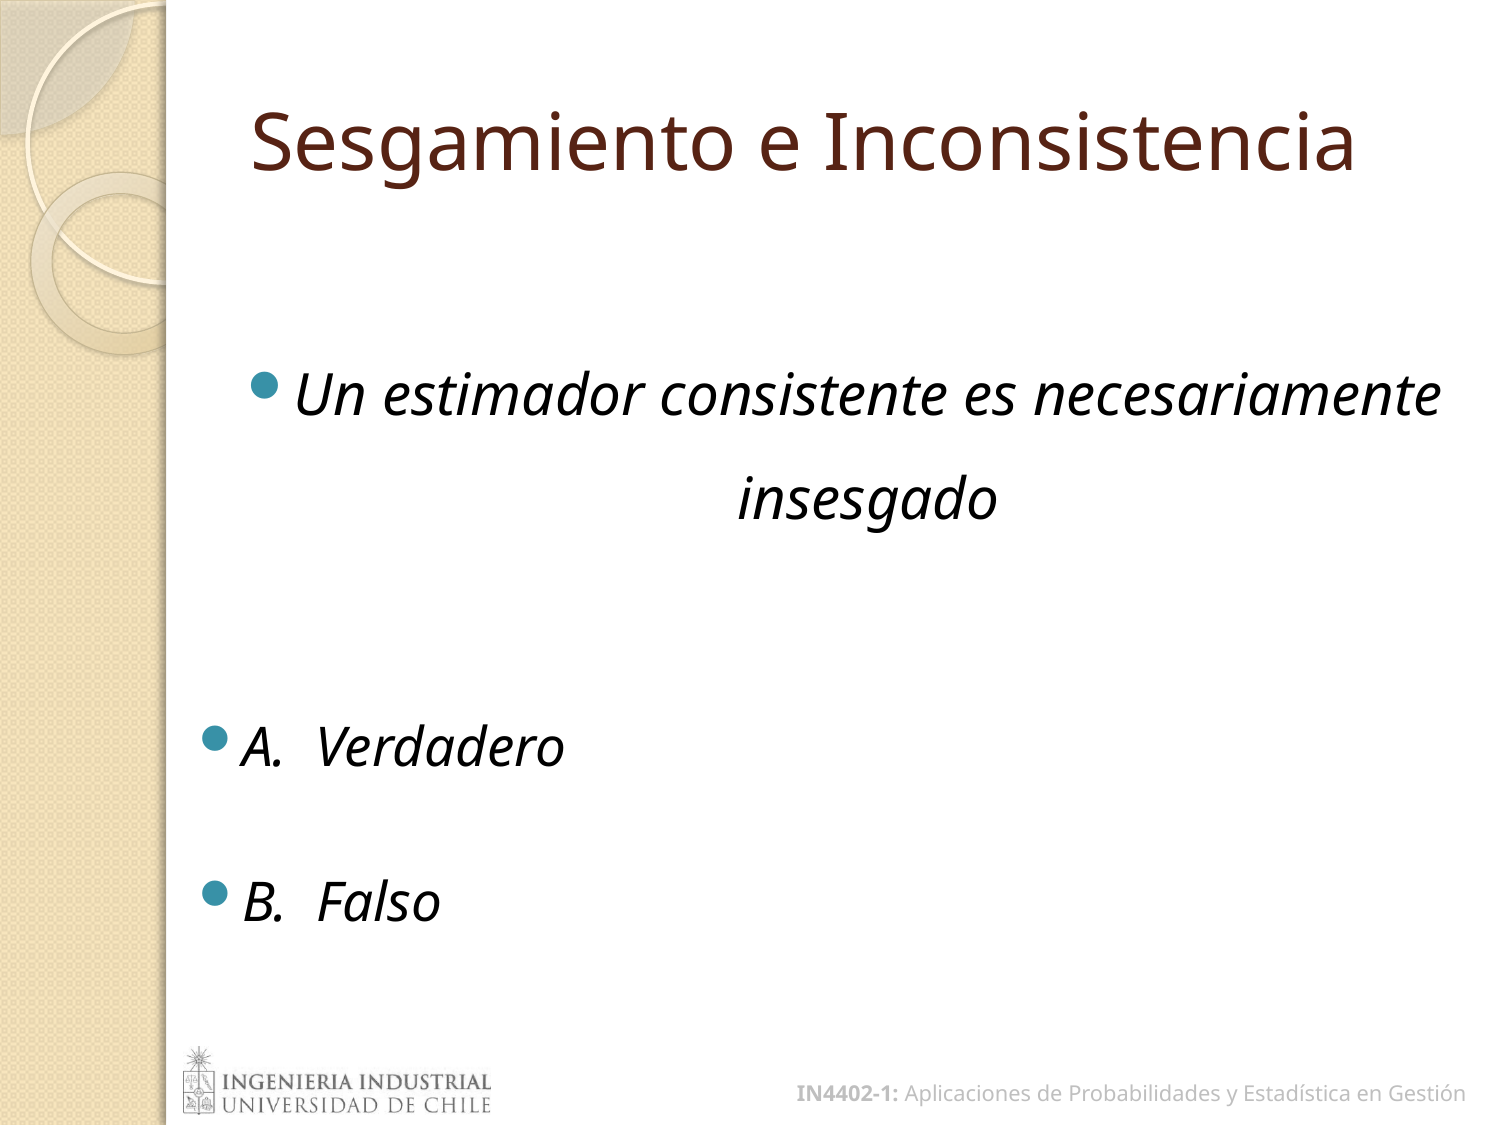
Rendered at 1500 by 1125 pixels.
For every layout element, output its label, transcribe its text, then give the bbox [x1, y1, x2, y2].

text_box A. Verdadero B. Falso [171, 704, 787, 941]
list Un estimador consistente es necesariamente insesgado [206, 314, 1471, 551]
picture [183, 1046, 491, 1115]
title Sesgamiento e Inconsistencia [235, 45, 1466, 233]
